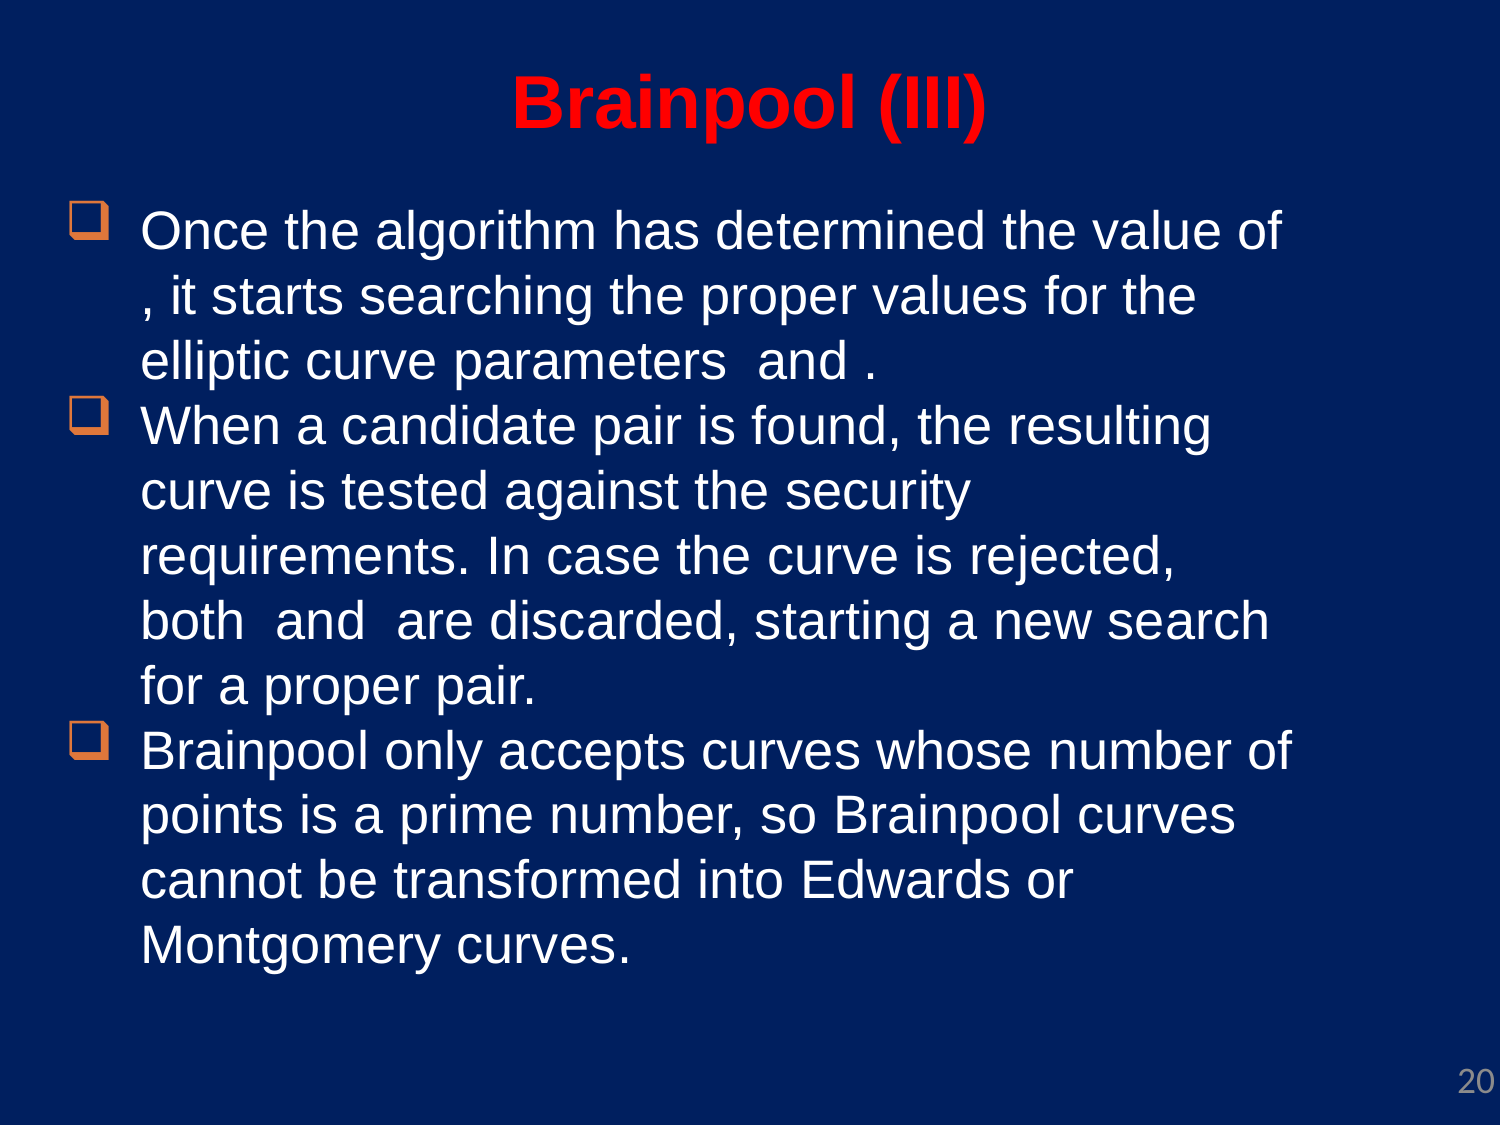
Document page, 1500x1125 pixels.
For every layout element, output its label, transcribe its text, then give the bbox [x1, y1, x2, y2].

text_box 20 [1432, 1056, 1495, 1102]
title Brainpool (III) [44, 53, 1456, 145]
